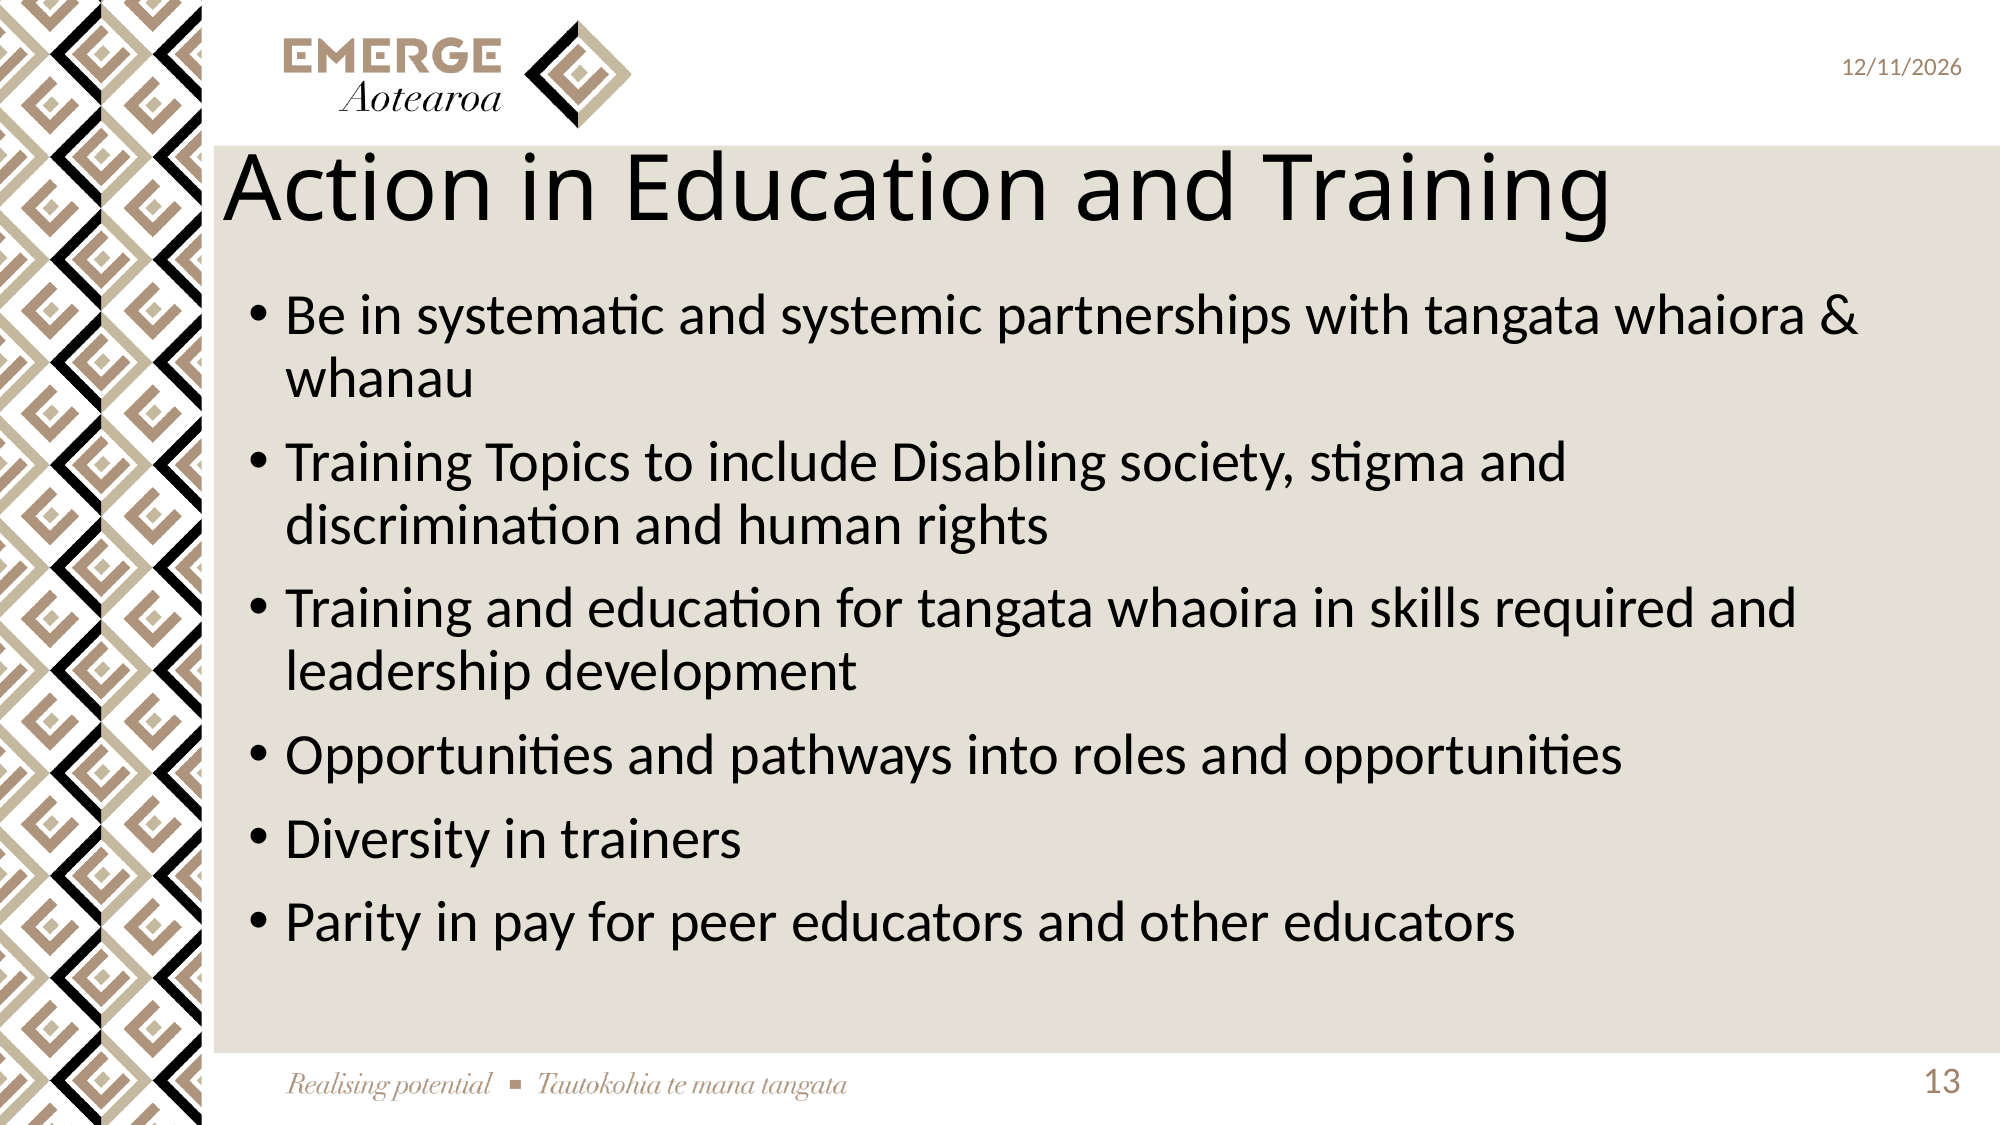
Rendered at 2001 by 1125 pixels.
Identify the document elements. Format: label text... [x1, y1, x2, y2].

title Action in Education and Training [208, 104, 1934, 278]
picture [0, 0, 202, 1125]
picture [285, 1053, 864, 1101]
list Be in systematic and systemic partnerships with tangata whaiora & whanau Training Topics to include Disabling society, stigma and discrimination and human rights Training and education for tangata whaoira in skills required and leadership development Opportunities and pathways into roles and opportunities Diversity in trainers Parity in pay for peer educators and other educators [233, 277, 1934, 991]
picture [281, 20, 632, 104]
